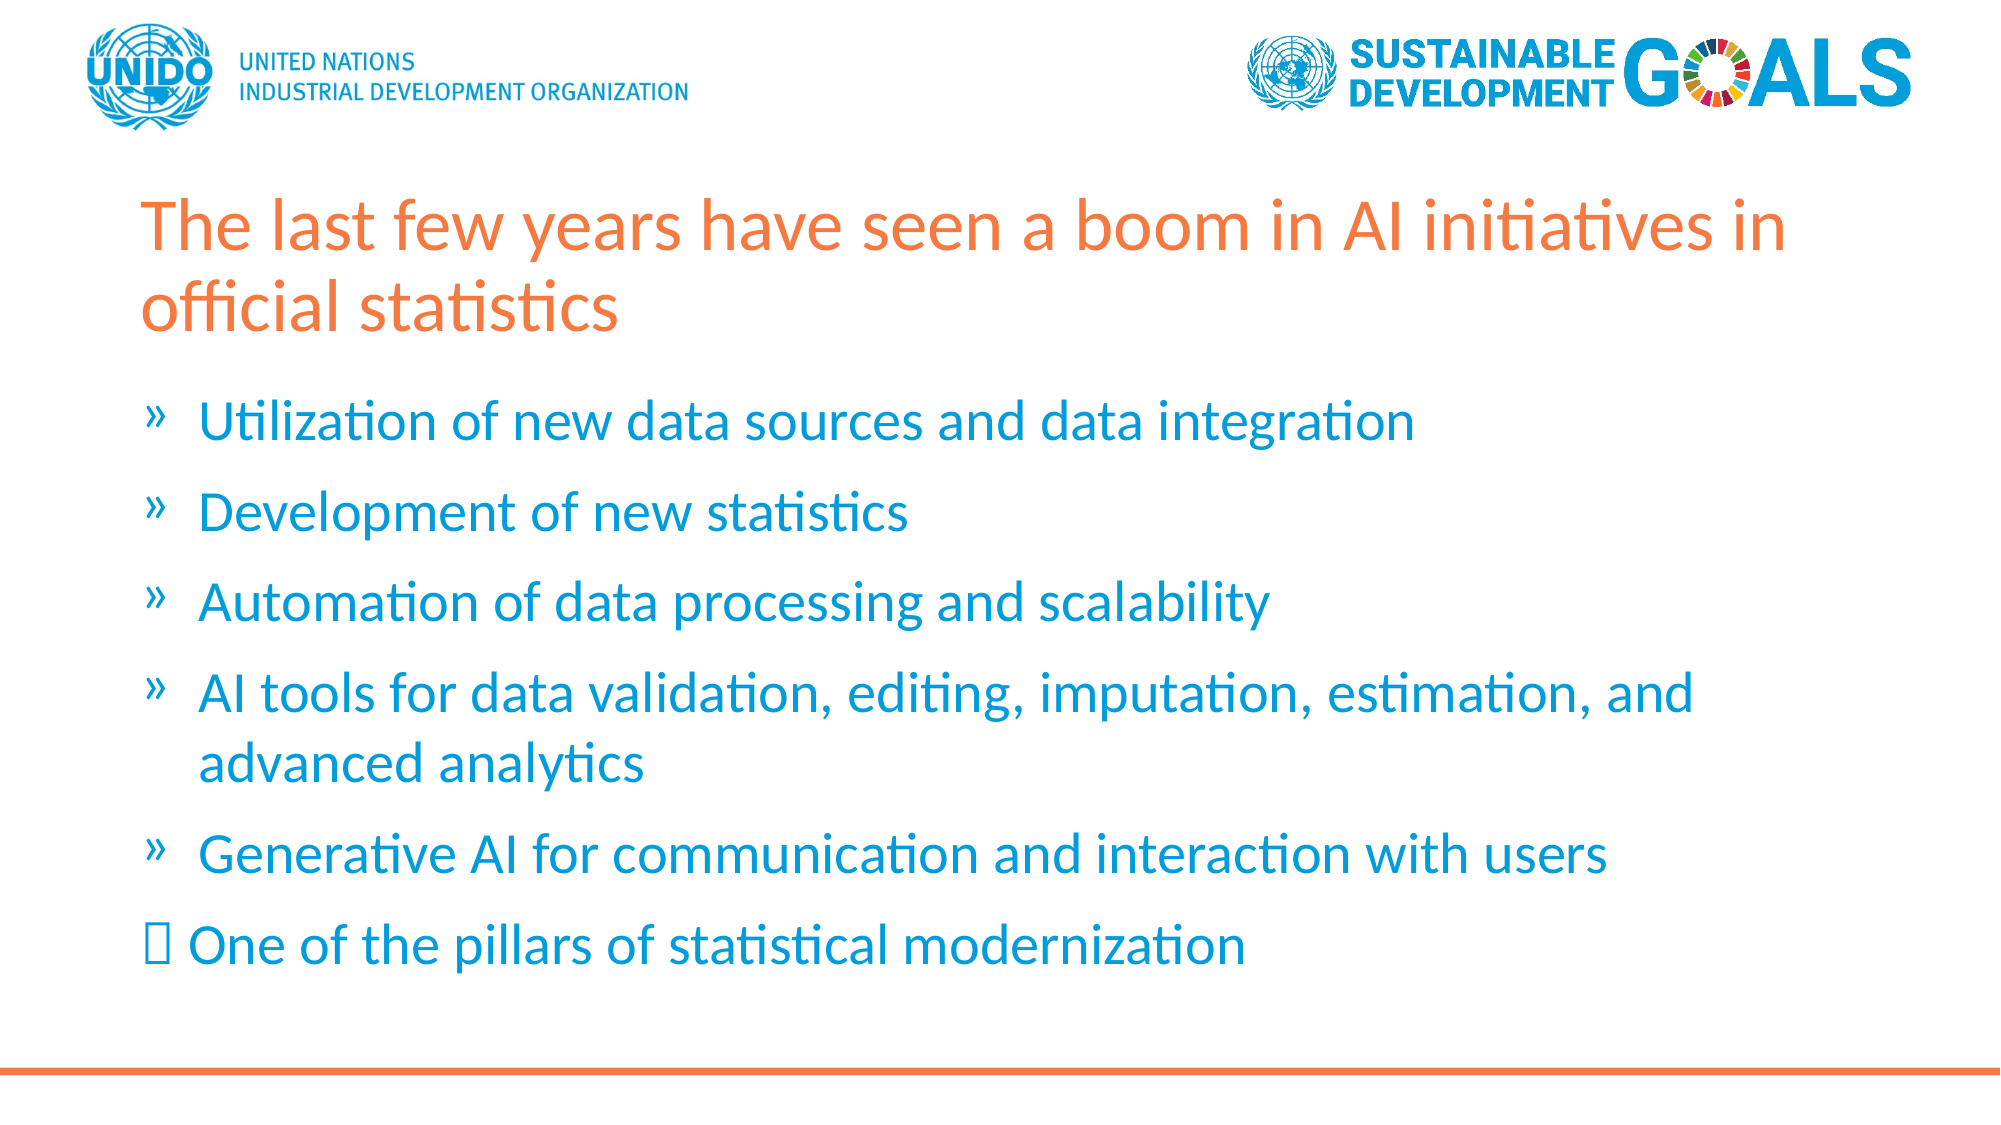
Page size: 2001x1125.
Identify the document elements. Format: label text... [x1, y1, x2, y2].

title The last few years have seen a boom in AI initiatives in official statistics [125, 178, 1872, 348]
list Utilization of new data sources and data integration Development of new statistics Automation of data processing and scalability AI tools for data validation, editing, imputation, estimation, and advanced analytics Generative AI for communication and interaction with users  One of the pillars of statistical modernization [125, 374, 1872, 1005]
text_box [72, 0, 1930, 149]
text_box [0, 1067, 2000, 1076]
